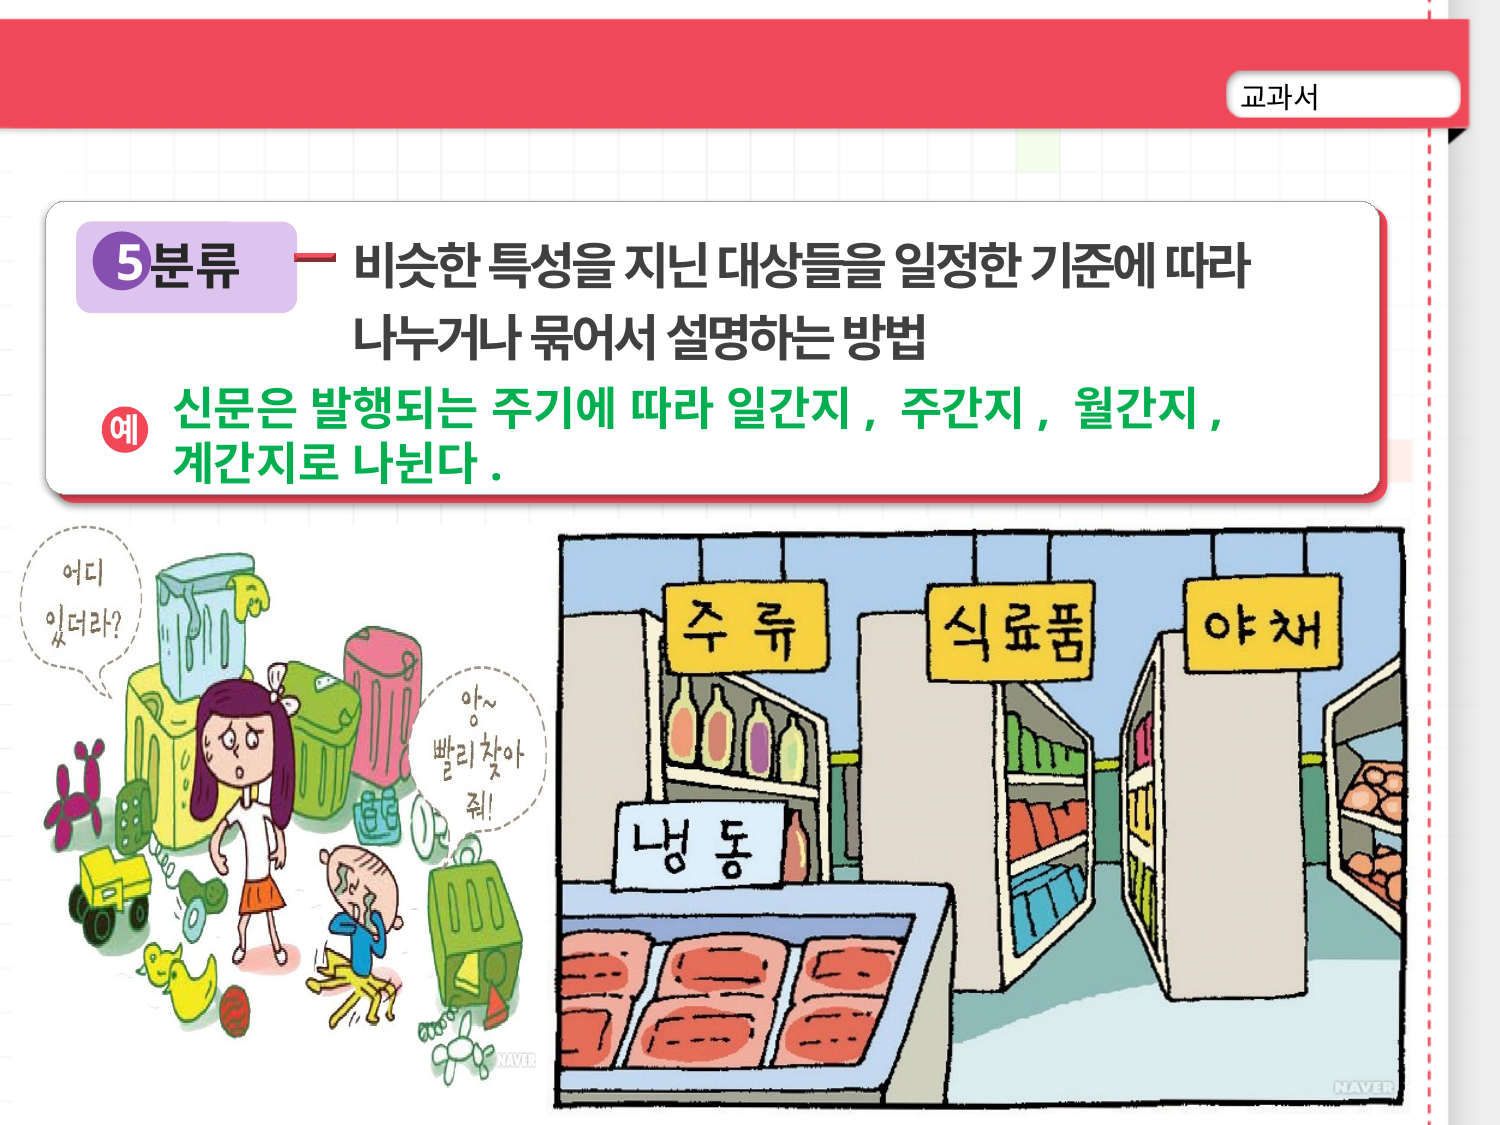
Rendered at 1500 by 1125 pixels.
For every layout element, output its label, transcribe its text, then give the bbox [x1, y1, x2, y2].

text_box 신문은 발행되는 주기에 따라 일간지, 주간지, 월간지, 계간지로 나뉜다. [1391, 372, 1398, 498]
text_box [75, 221, 298, 314]
picture [0, 0, 1500, 1125]
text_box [45, 200, 1388, 504]
